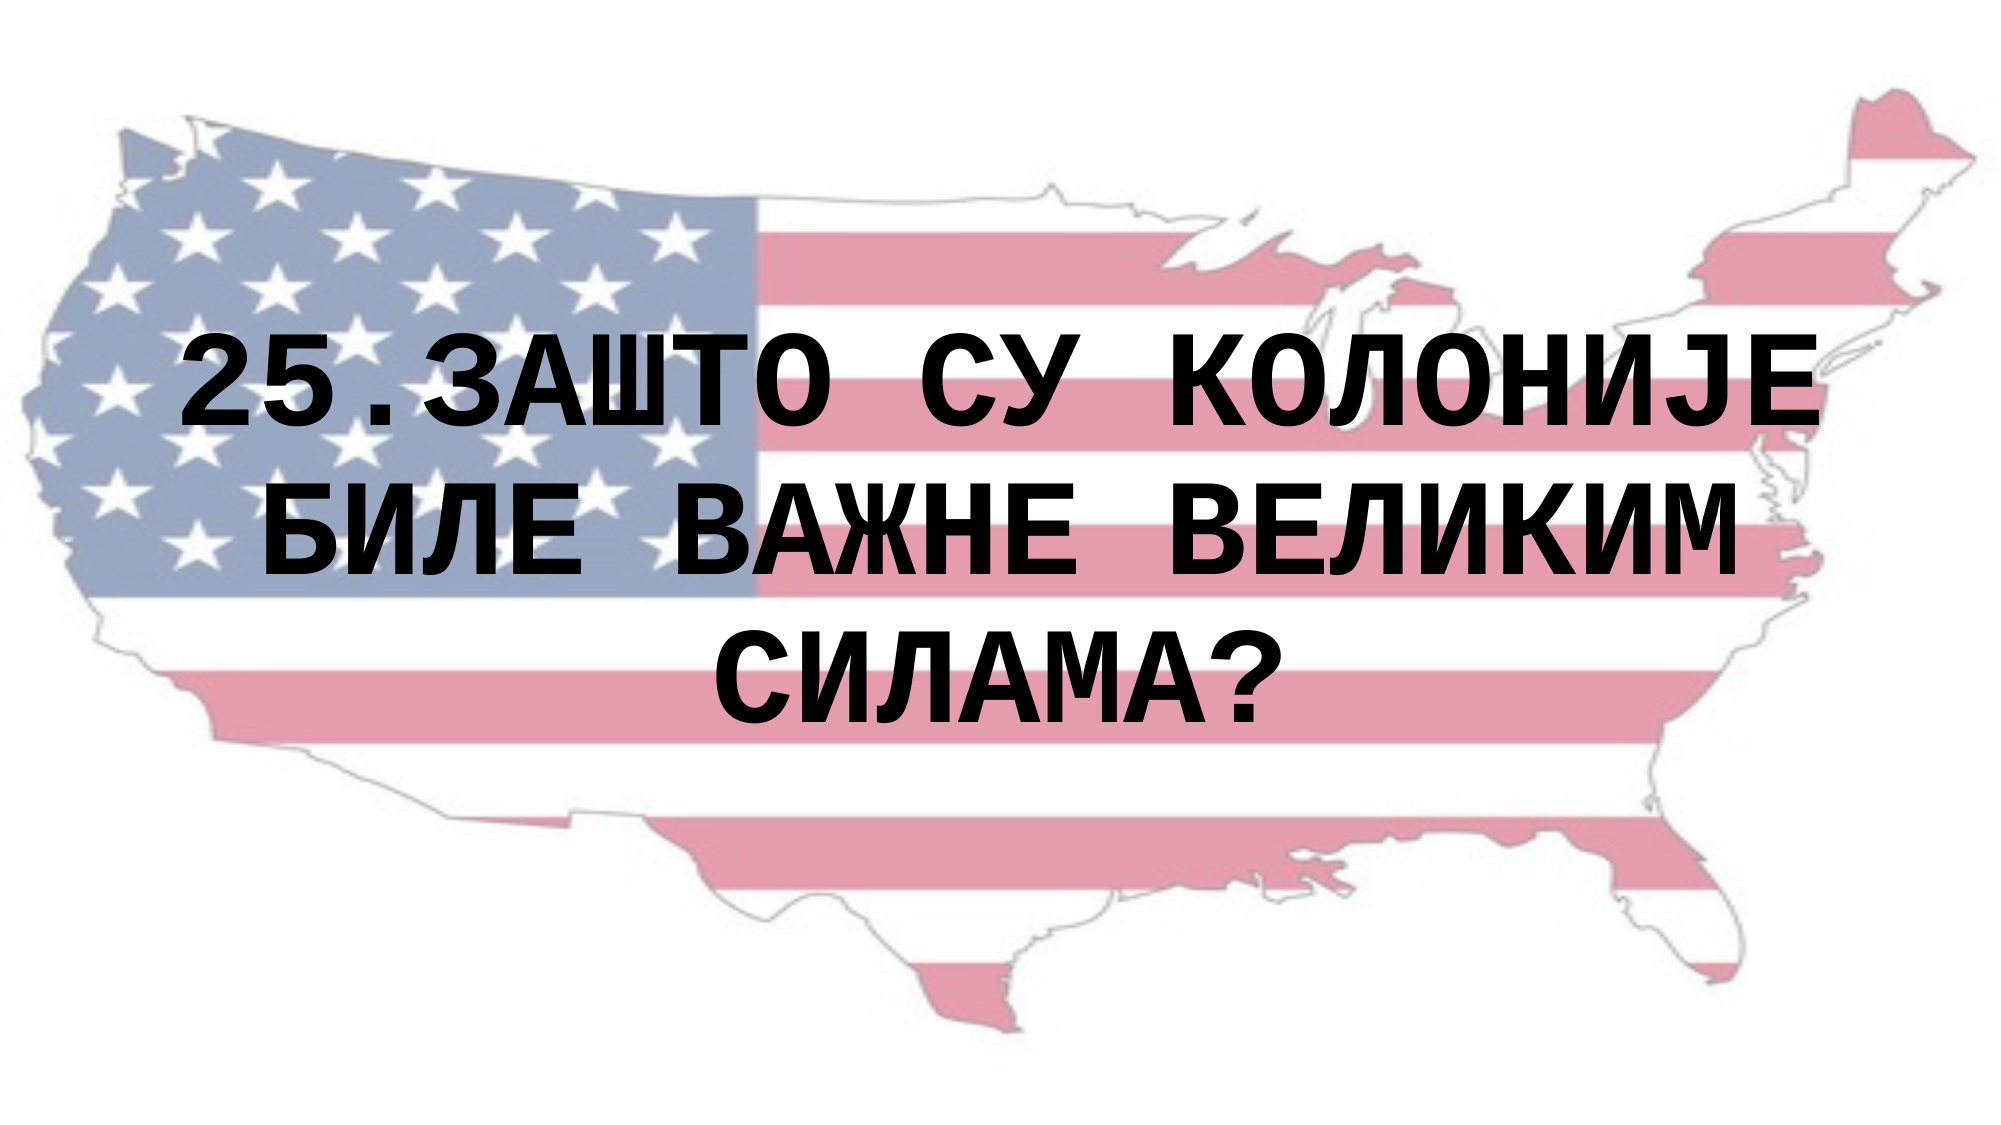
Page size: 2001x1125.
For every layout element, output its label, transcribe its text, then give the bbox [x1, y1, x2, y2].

list 25.ЗАШТО СУ КОЛОНИЈЕ БИЛЕ ВАЖНЕ ВЕЛИКИМ СИЛАМА? [137, 299, 1863, 1014]
